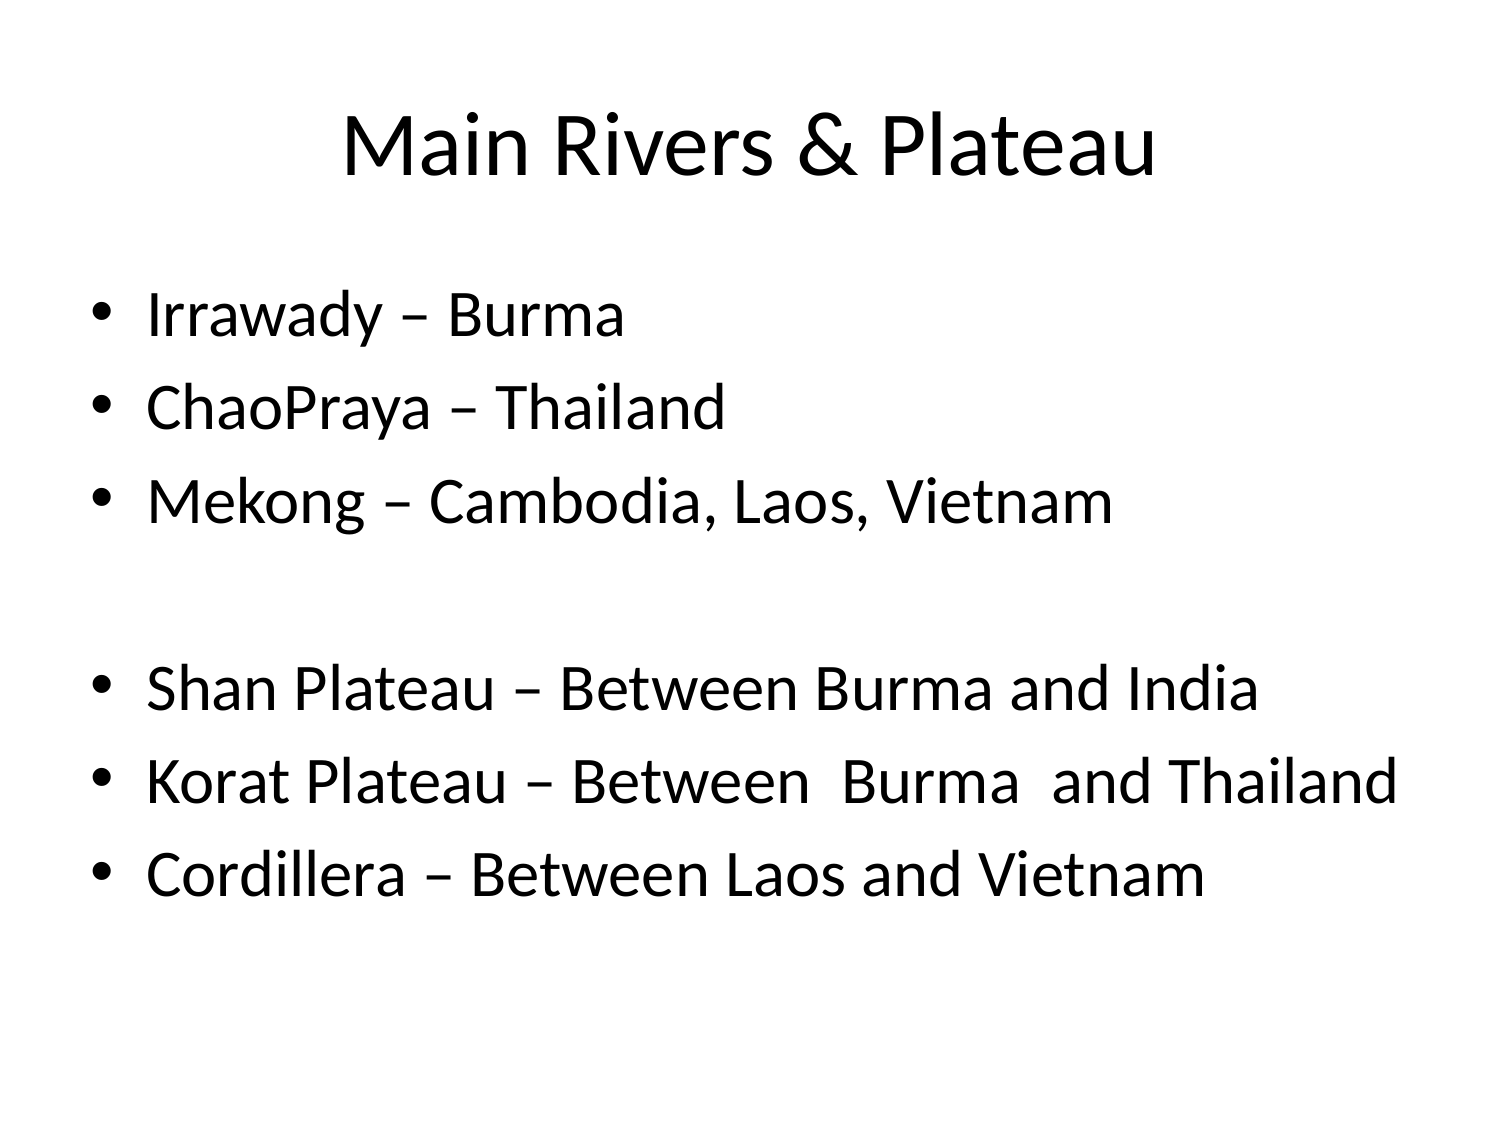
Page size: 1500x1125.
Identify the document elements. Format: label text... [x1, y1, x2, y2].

list Irrawady – Burma ChaoPraya – Thailand Mekong – Cambodia, Laos, Vietnam Shan Plateau – Between Burma and India Korat Plateau – Between Burma and Thailand Cordillera – Between Laos and Vietnam [75, 262, 1425, 1005]
title Main Rivers & Plateau [75, 45, 1425, 233]
